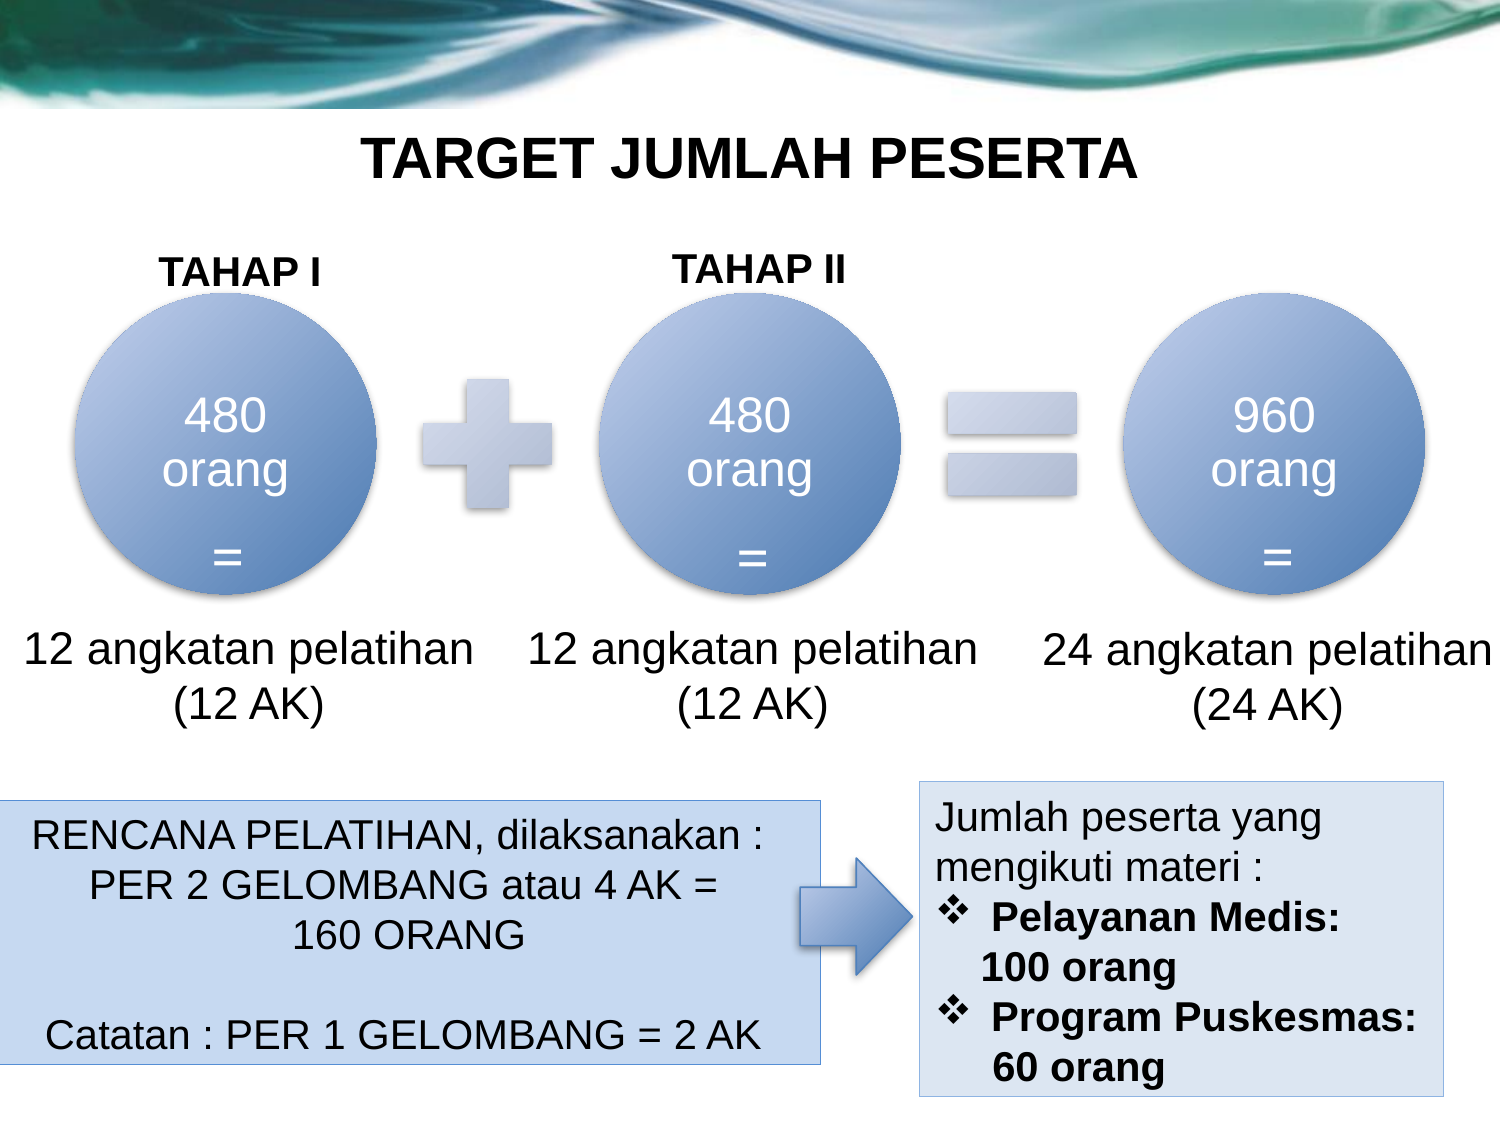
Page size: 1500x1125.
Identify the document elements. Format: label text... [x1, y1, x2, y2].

text_box 12 angkatan pelatihan (12 AK) [8, 611, 490, 736]
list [74, 274, 1426, 613]
text_box TAHAP I [143, 237, 337, 272]
text_box 12 angkatan pelatihan (12 AK) [512, 624, 994, 736]
text_box TAHAP II [657, 234, 862, 272]
title TARGET JUMLAH PESERTA [75, 112, 1425, 263]
text_box Jumlah peserta yang mengikuti materi : Pelayanan Medis: 100 orang Program Puskesmas: 60 orang [919, 781, 1444, 1097]
text_box RENCANA PELATIHAN, dilaksanakan : PER 2 GELOMBANG atau 4 AK = 160 ORANG Catatan : PER 1 GELOMBANG = 2 AK [0, 800, 821, 1065]
picture [0, 0, 1500, 109]
text_box 24 angkatan pelatihan (24 AK) [1027, 612, 1500, 738]
text_box [799, 857, 914, 976]
